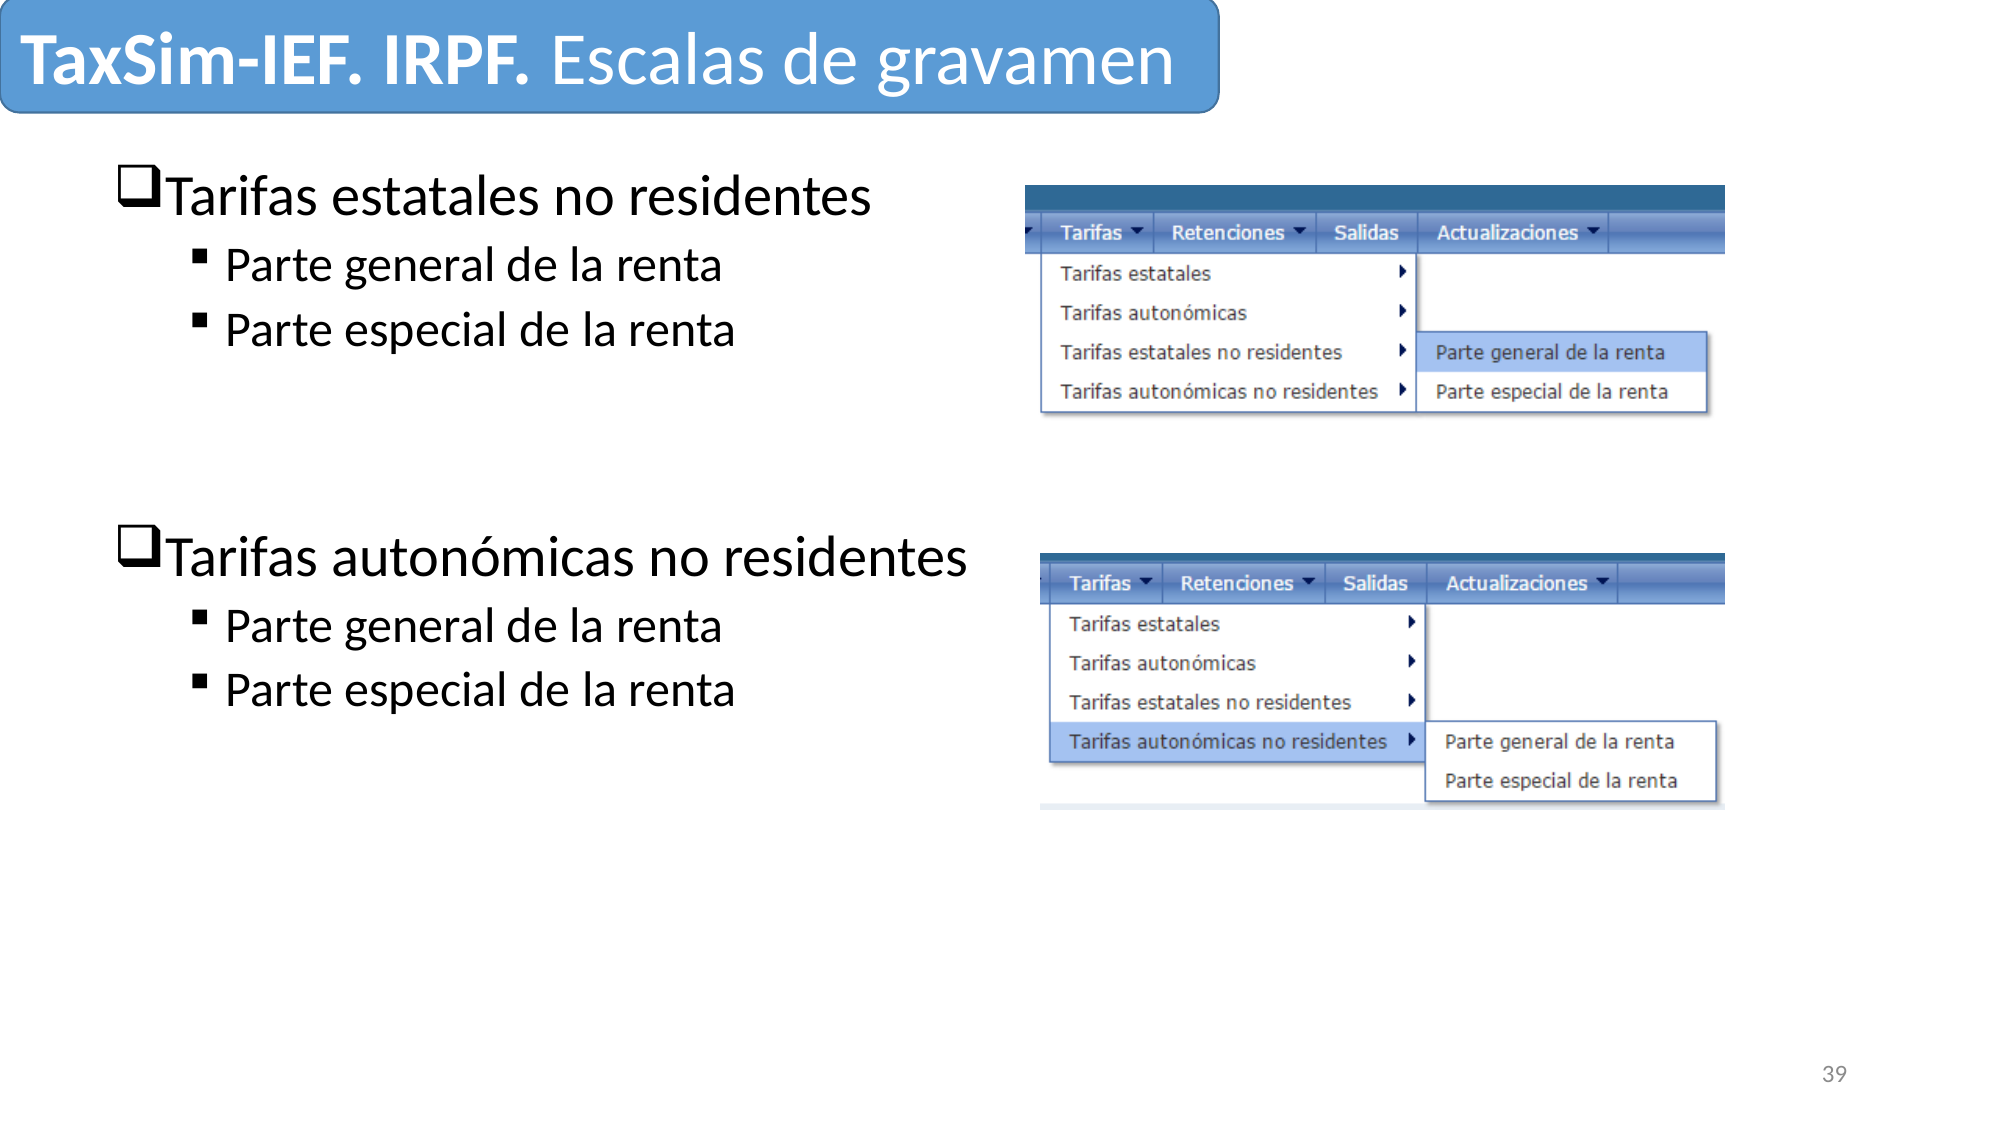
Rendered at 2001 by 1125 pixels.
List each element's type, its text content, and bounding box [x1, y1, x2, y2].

text_box TaxSim-IEF. IRPF. Escalas de gravamen [0, 0, 1220, 114]
slide_number 39 [1412, 1042, 1863, 1103]
picture [1040, 553, 1725, 810]
list Tarifas estatales no residentes Parte general de la renta Parte especial de la renta Tarifas autonómicas no residentes Parte general de la renta Parte especial de la renta [98, 158, 1824, 872]
picture [1024, 185, 1725, 432]
